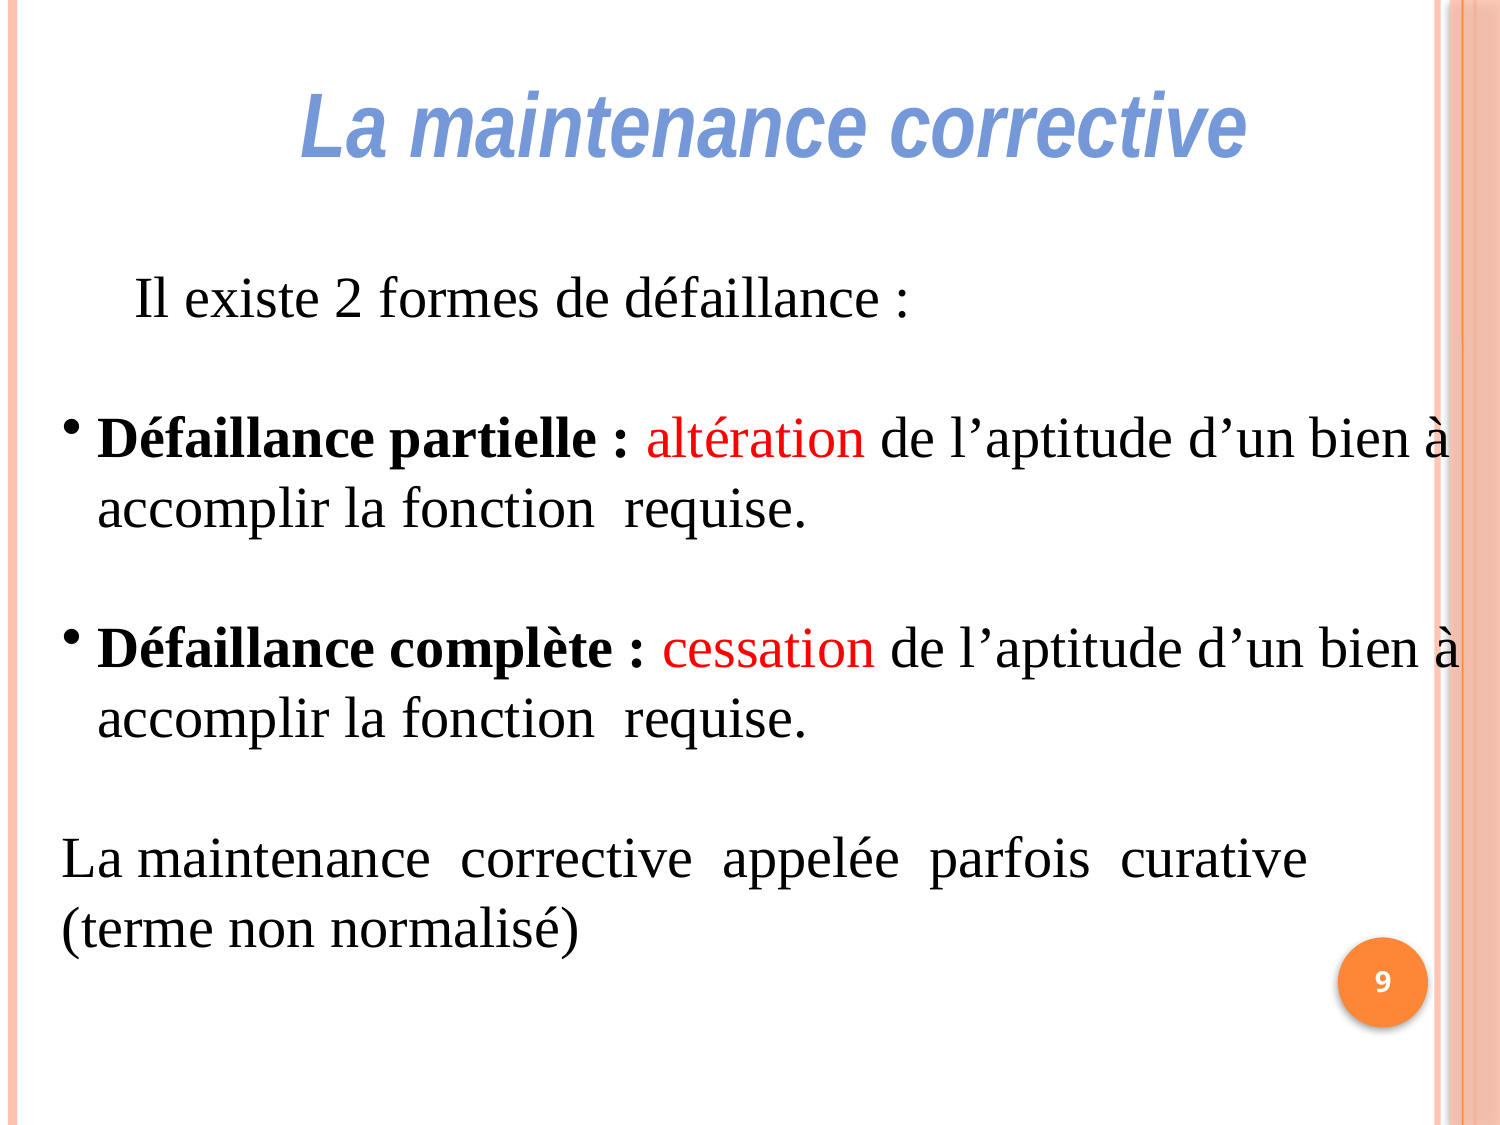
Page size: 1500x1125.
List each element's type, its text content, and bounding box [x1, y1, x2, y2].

text_box Il existe 2 formes de défaillance : Défaillance partielle : altération de l’aptitude d’un bien à accomplir la fonction requise. Défaillance complète : cessation de l’aptitude d’un bien à accomplir la fonction requise. La maintenance corrective appelée parfois curative (terme non normalisé) [47, 191, 1489, 966]
slide_number 9 [1333, 966, 1434, 1027]
text_box La maintenance corrective [35, 58, 1441, 184]
